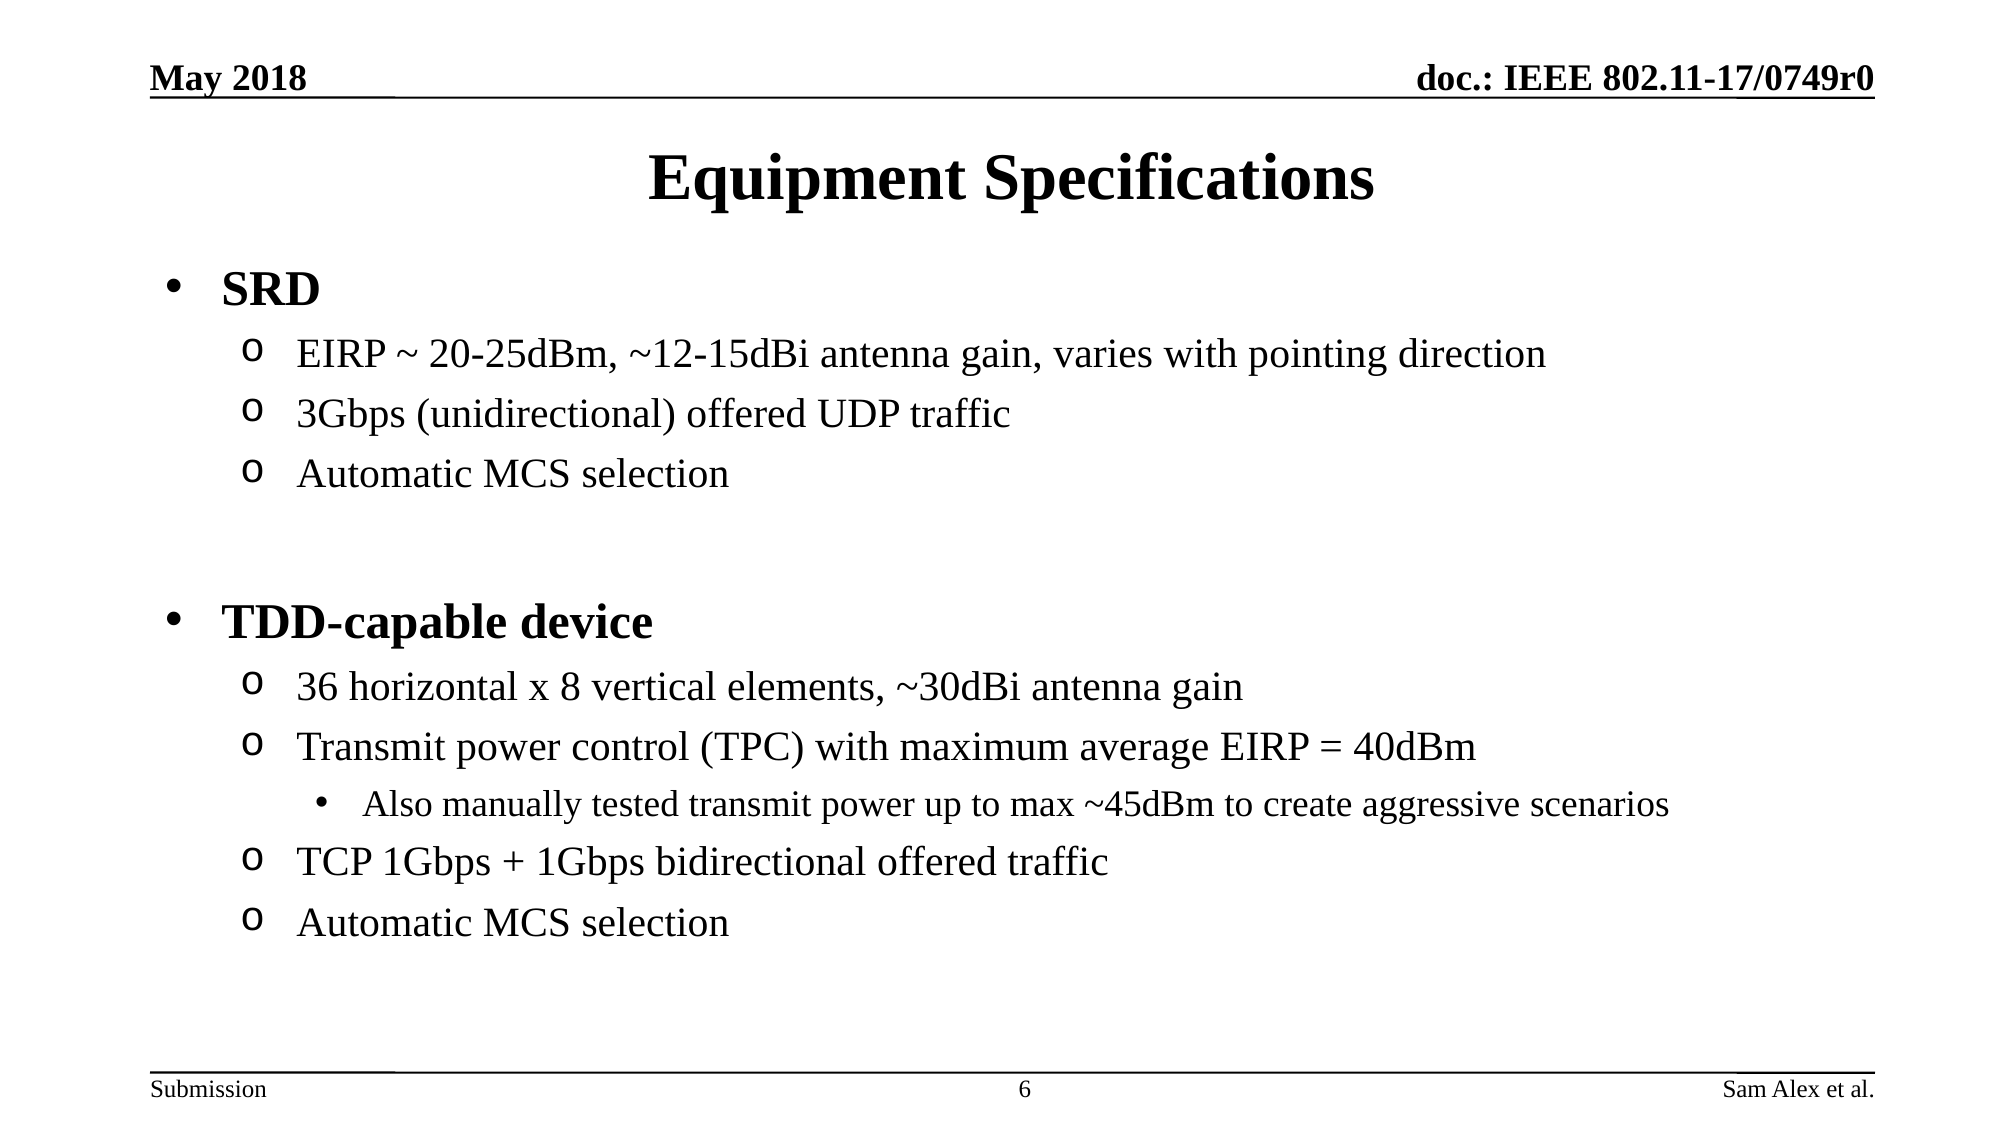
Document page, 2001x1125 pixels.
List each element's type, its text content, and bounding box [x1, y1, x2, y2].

title Equipment Specifications [149, 97, 1876, 248]
slide_number 6 [936, 1072, 1113, 1111]
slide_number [149, 59, 750, 98]
footer Sam Alex et al. [1169, 1072, 1876, 1111]
list SRD EIRP ~ 20-25dBm, ~12-15dBi antenna gain, varies with pointing direction 3Gbps (unidirectional) offered UDP traffic Automatic MCS selection TDD-capable device 36 horizontal x 8 vertical elements, ~30dBi antenna gain Transmit power control (TPC) with maximum average EIRP = 40dBm Also manually tested transmit power up to max ~45dBm to create aggressive scenarios TCP 1Gbps + 1Gbps bidirectional offered traffic Automatic MCS selection [149, 248, 1876, 1073]
